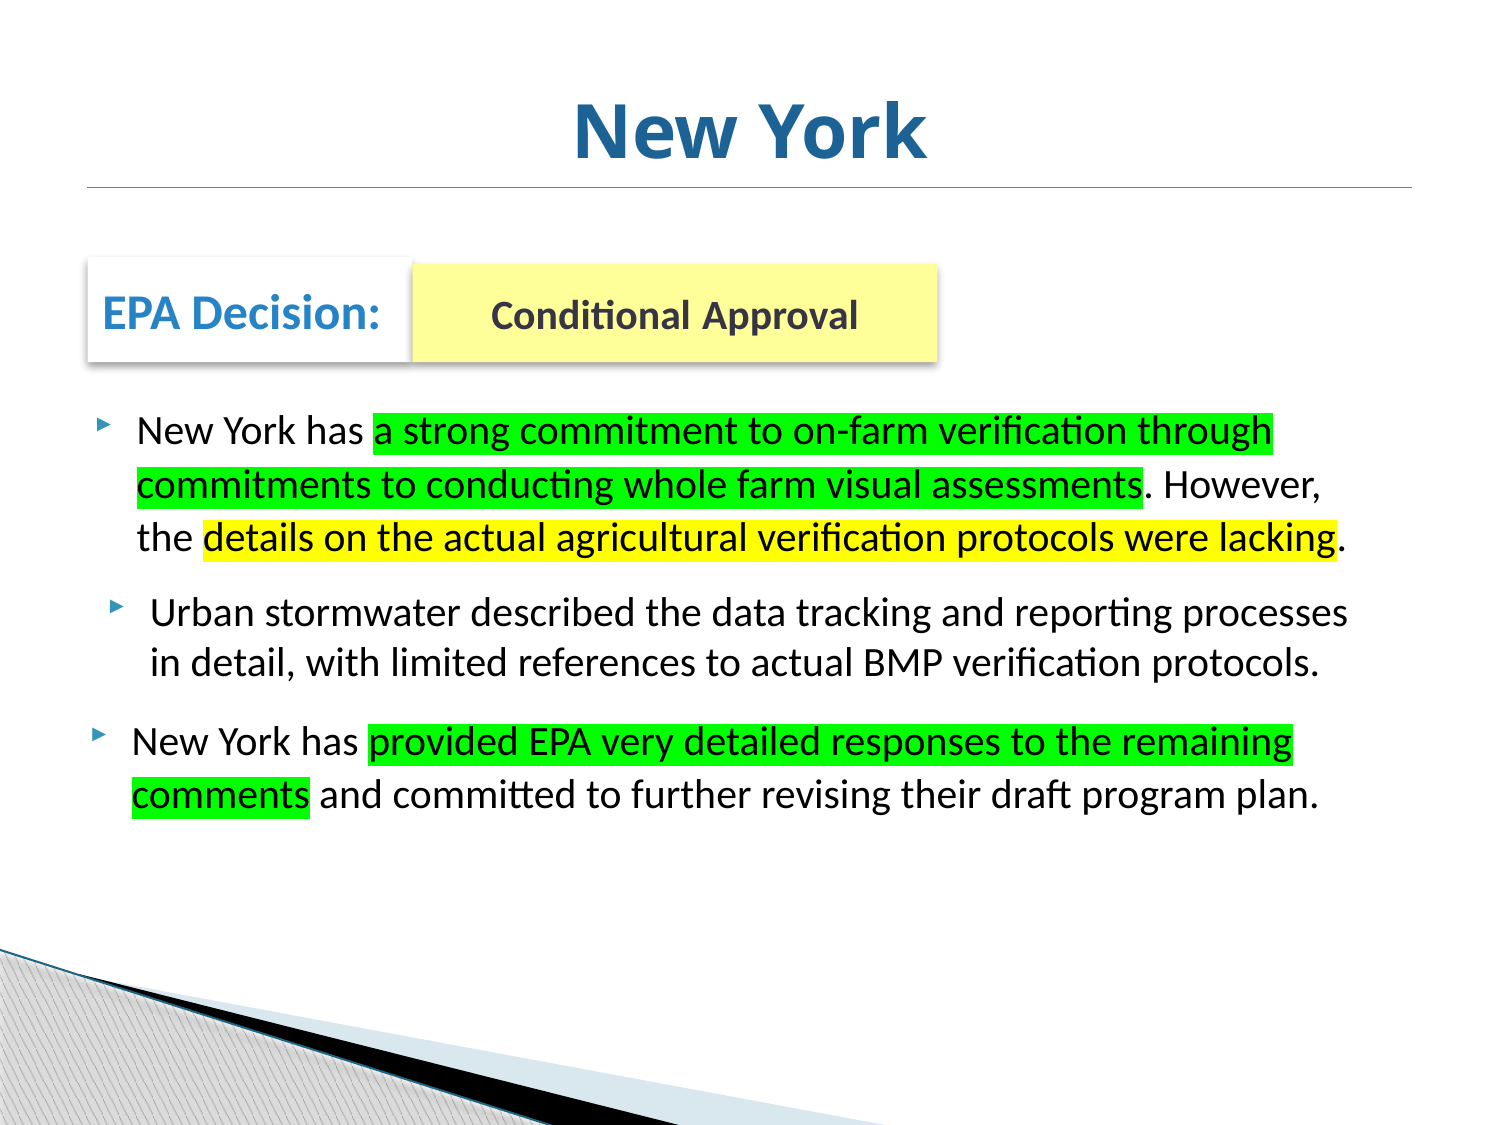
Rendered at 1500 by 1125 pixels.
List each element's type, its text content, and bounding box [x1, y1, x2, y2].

text_box Conditional Approval [412, 263, 938, 363]
title New York [75, 51, 1425, 207]
text_box EPA Decision: [87, 256, 413, 363]
text_box New York has a strong commitment to on-farm verification through commitments to conducting whole farm visual assessments. However, the details on the actual agricultural verification protocols were lacking. Urban stormwater described the data tracking and reporting processes in detail, with limited references to actual BMP verification protocols. New York has provided EPA very detailed responses to the remaining comments and committed to further revising their draft program plan. [74, 392, 1397, 887]
list [87, 299, 1438, 989]
